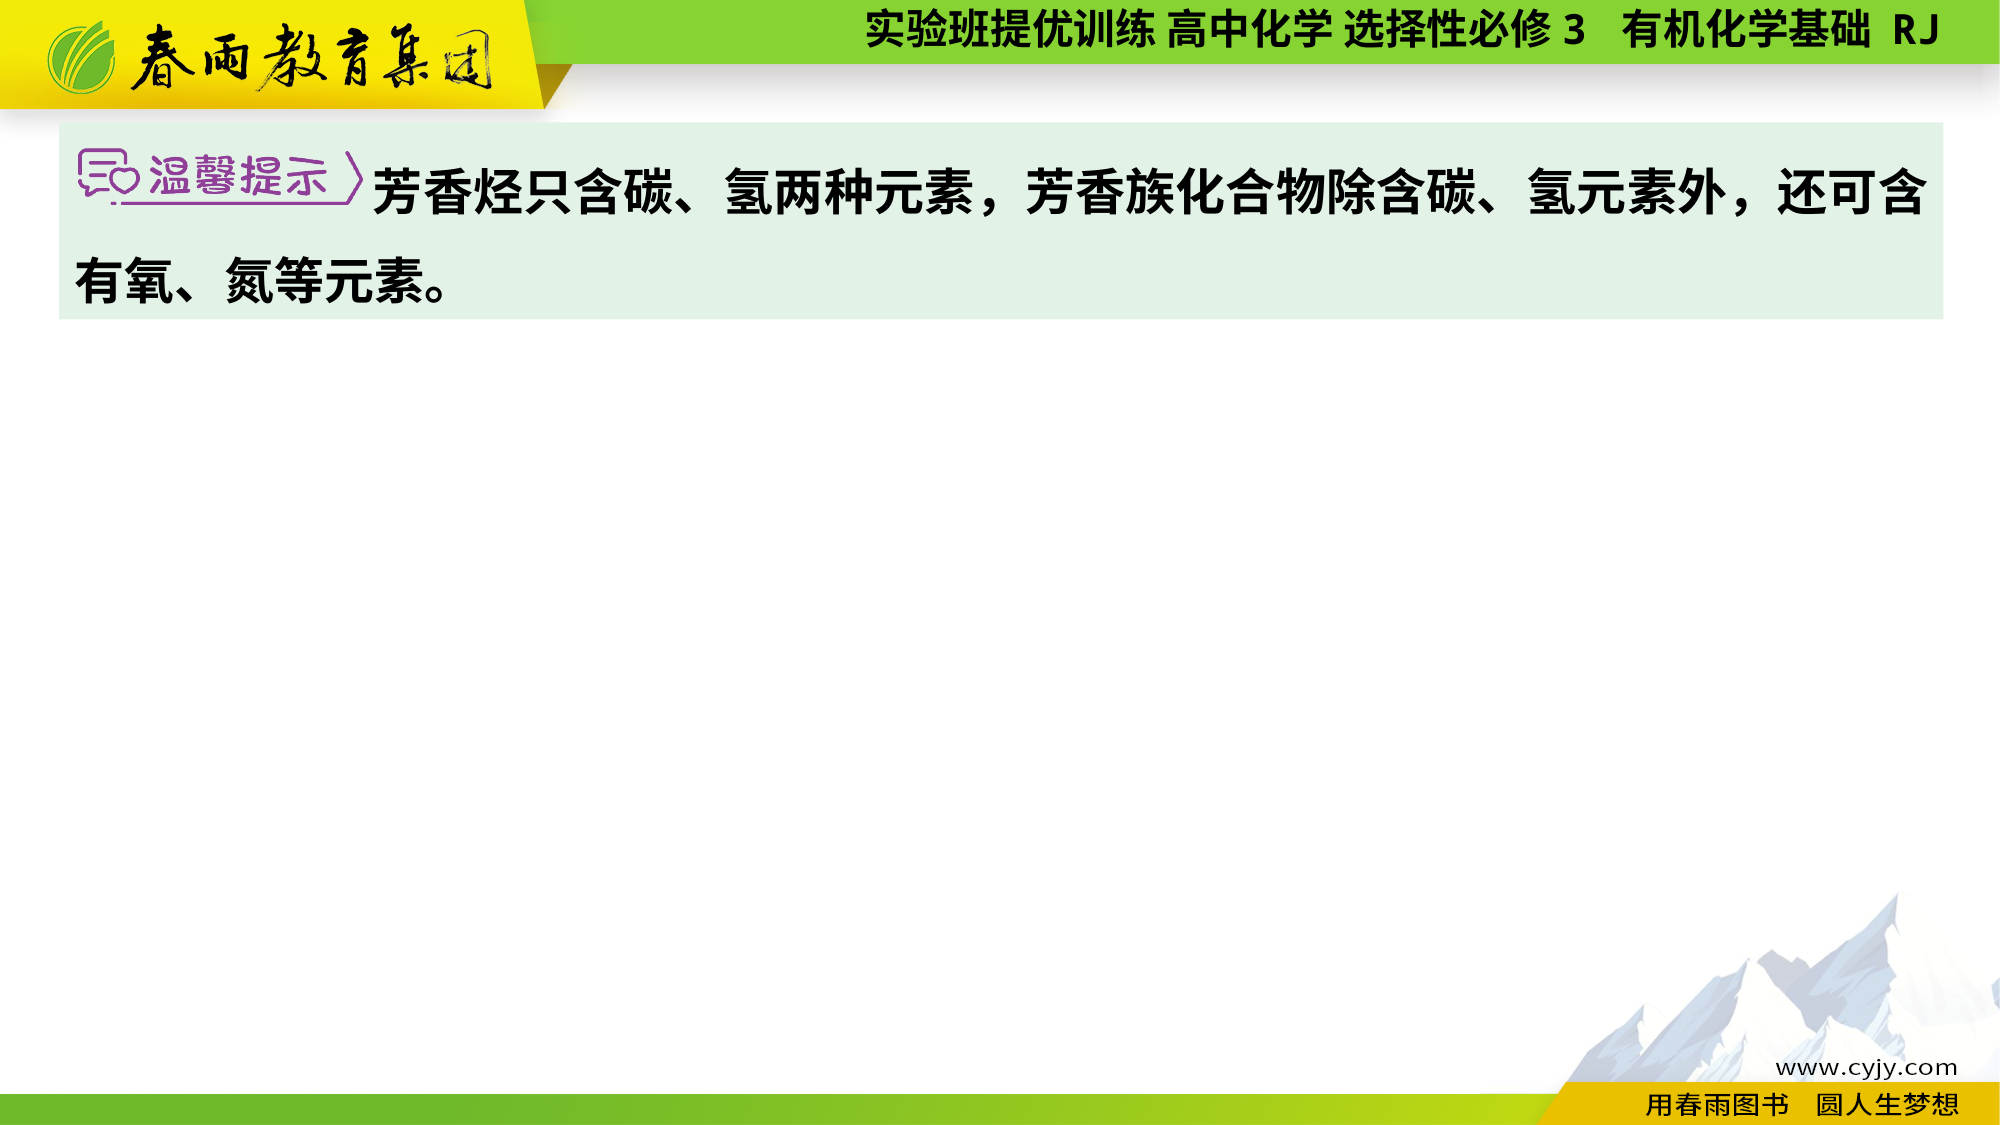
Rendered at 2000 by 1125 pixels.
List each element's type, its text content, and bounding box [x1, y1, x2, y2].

picture [0, 0, 2000, 1125]
list 芳香烃只含碳、氢两种元素，芳香族化合物除含碳、氢元素外，还可含有氧、氮等元素。 [59, 122, 1944, 320]
